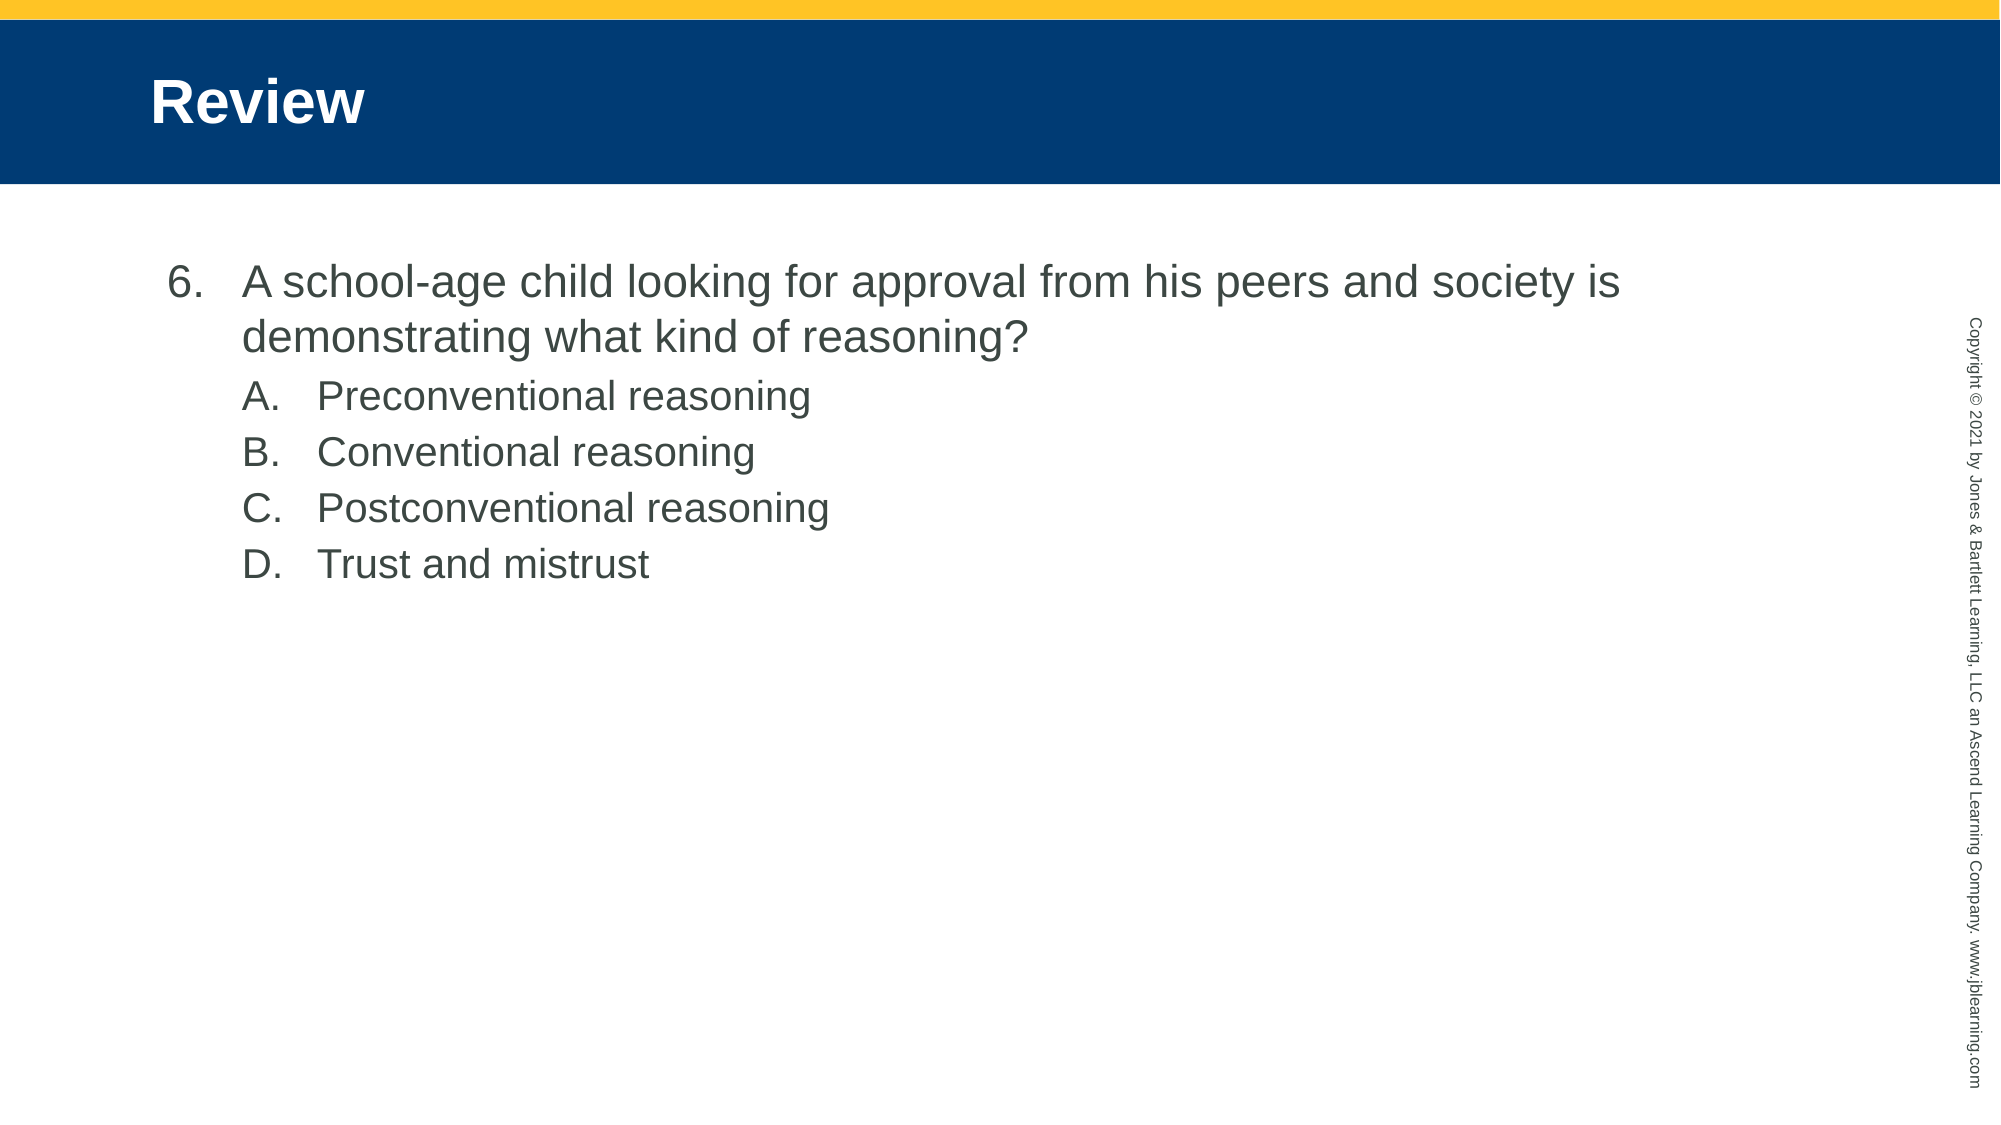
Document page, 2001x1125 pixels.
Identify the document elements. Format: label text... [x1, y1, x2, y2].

list A school-age child looking for approval from his peers and society is demonstrating what kind of reasoning? Preconventional reasoning Conventional reasoning Postconventional reasoning Trust and mistrust [151, 244, 1840, 1016]
title Review [0, 19, 2000, 185]
